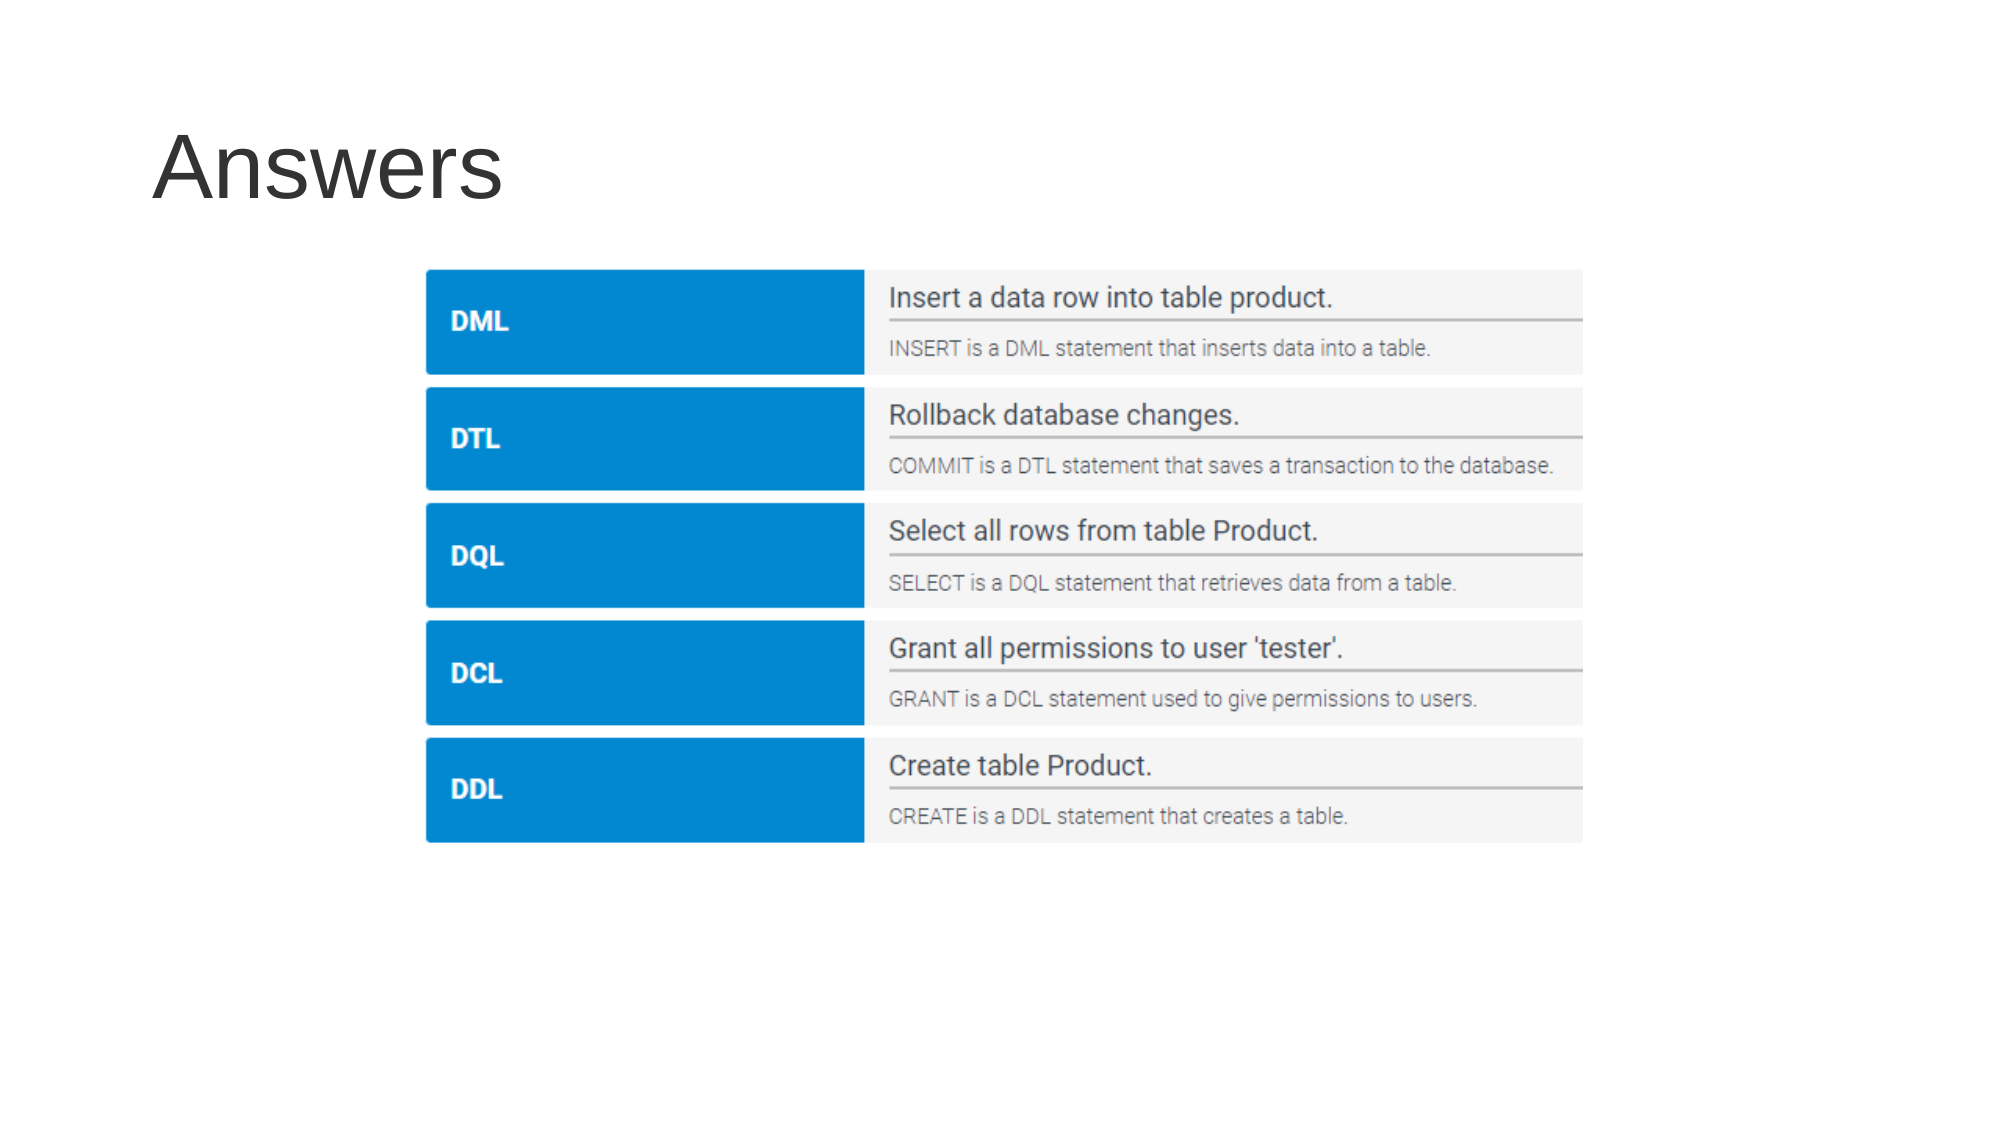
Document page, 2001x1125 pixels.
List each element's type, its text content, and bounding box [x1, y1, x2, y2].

picture [417, 256, 1583, 869]
title Answers [137, 59, 1863, 278]
